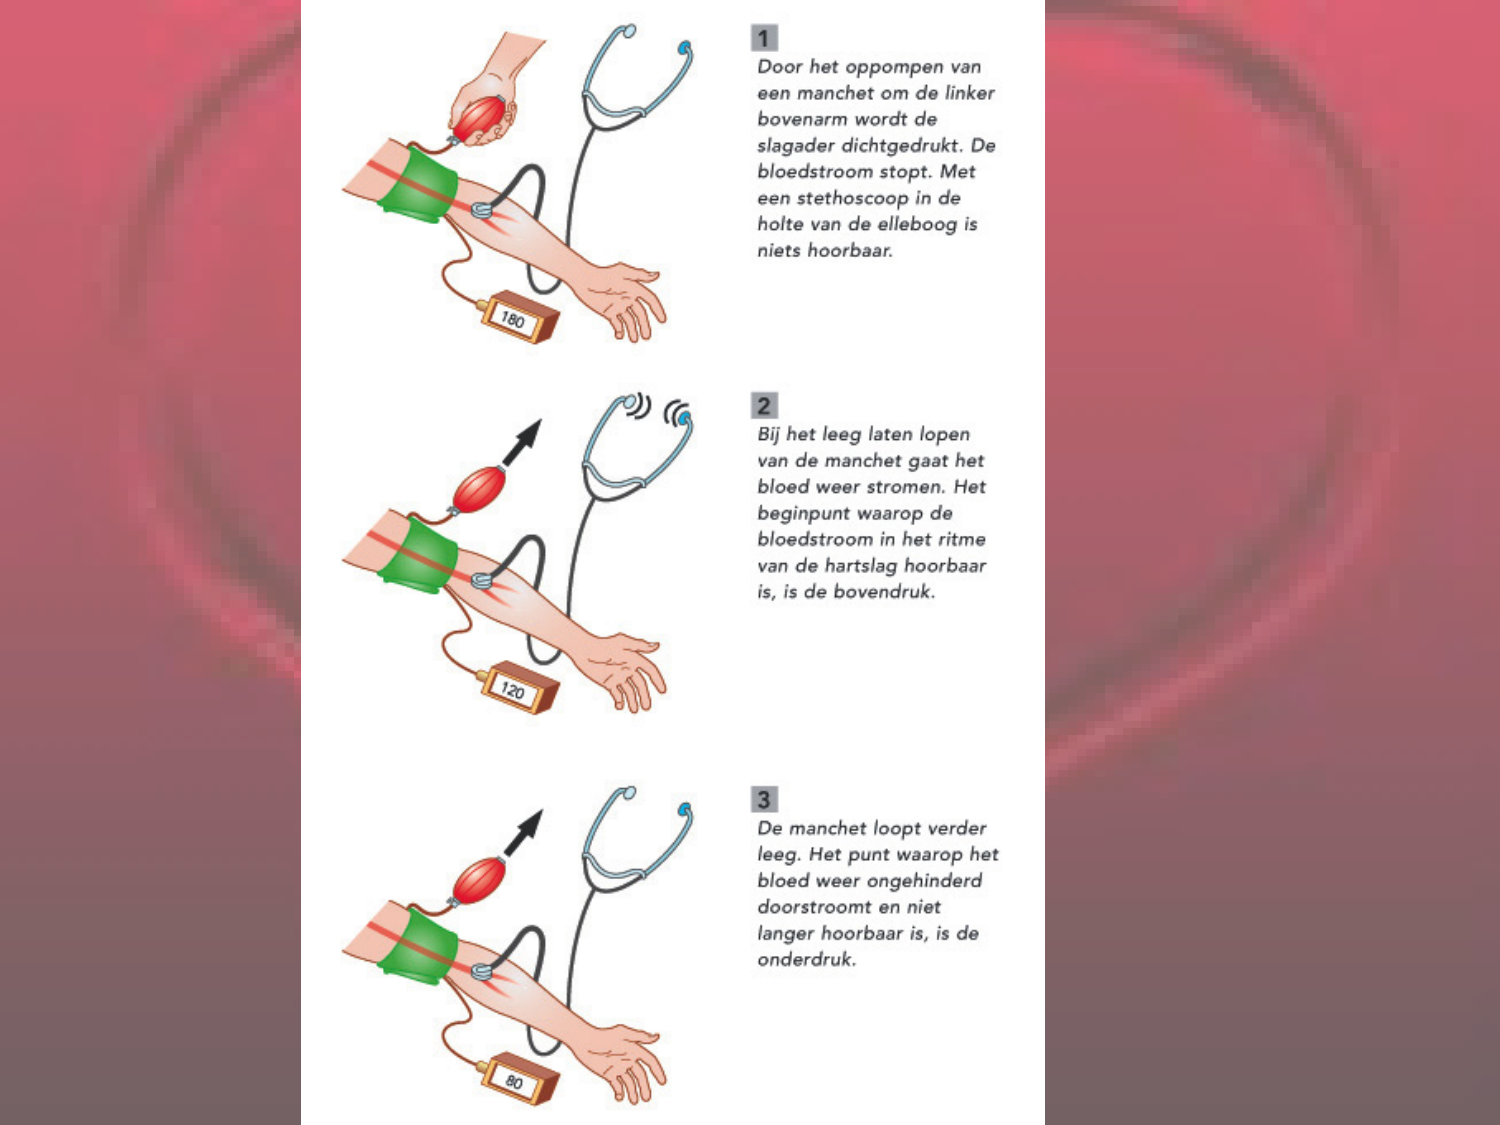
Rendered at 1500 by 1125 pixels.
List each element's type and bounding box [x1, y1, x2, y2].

list [300, 0, 1046, 1125]
